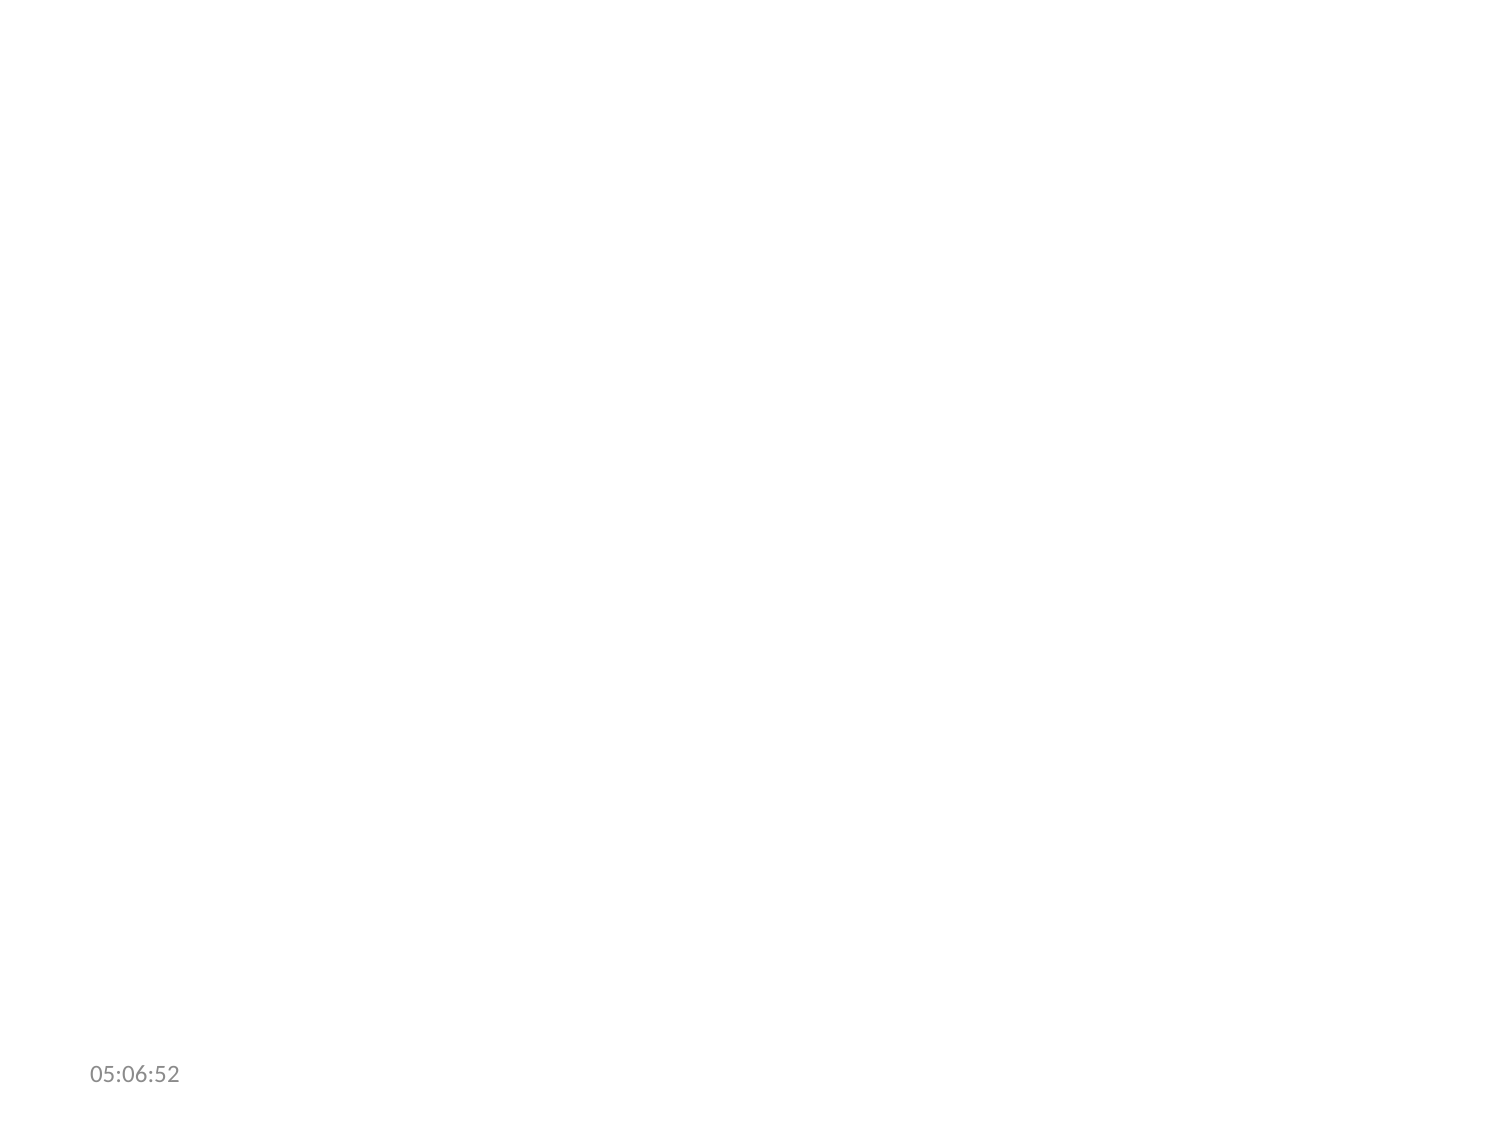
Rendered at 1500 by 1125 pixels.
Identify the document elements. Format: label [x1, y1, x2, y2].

slide_number [75, 1042, 425, 1103]
